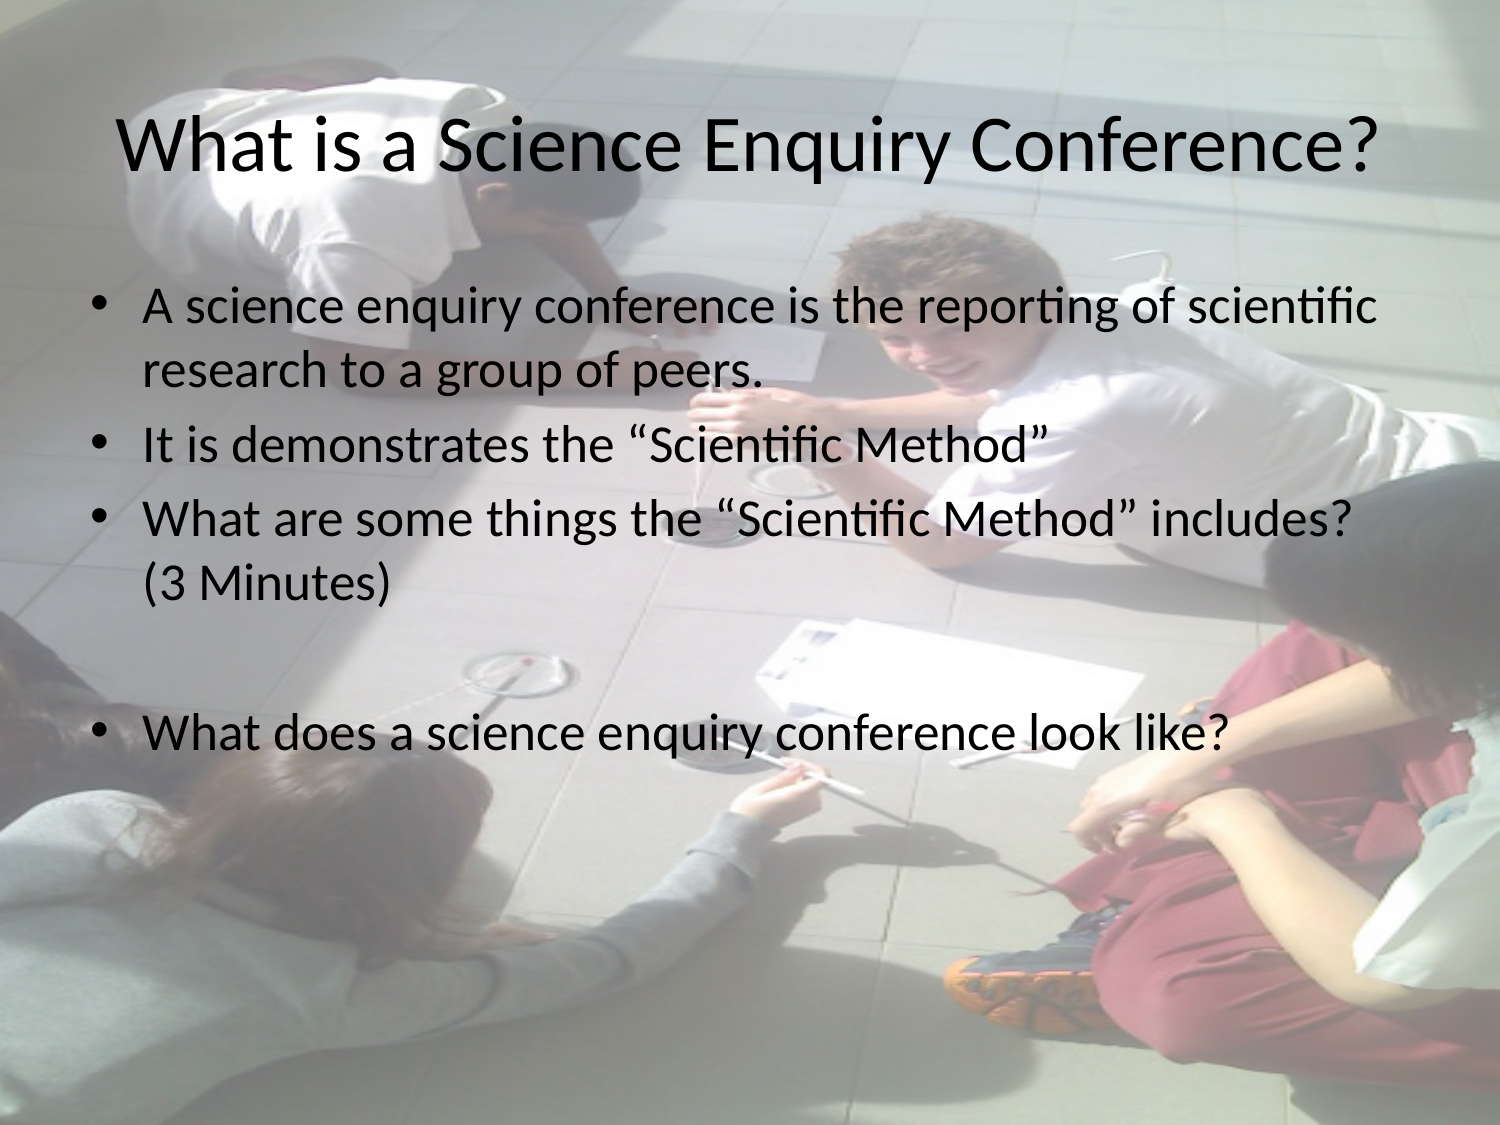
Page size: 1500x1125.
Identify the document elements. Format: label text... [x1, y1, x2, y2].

list A science enquiry conference is the reporting of scientific research to a group of peers. It is demonstrates the “Scientific Method” What are some things the “Scientific Method” includes? (3 Minutes) What does a science enquiry conference look like? [75, 262, 1425, 774]
title What is a Science Enquiry Conference? [75, 45, 1425, 233]
